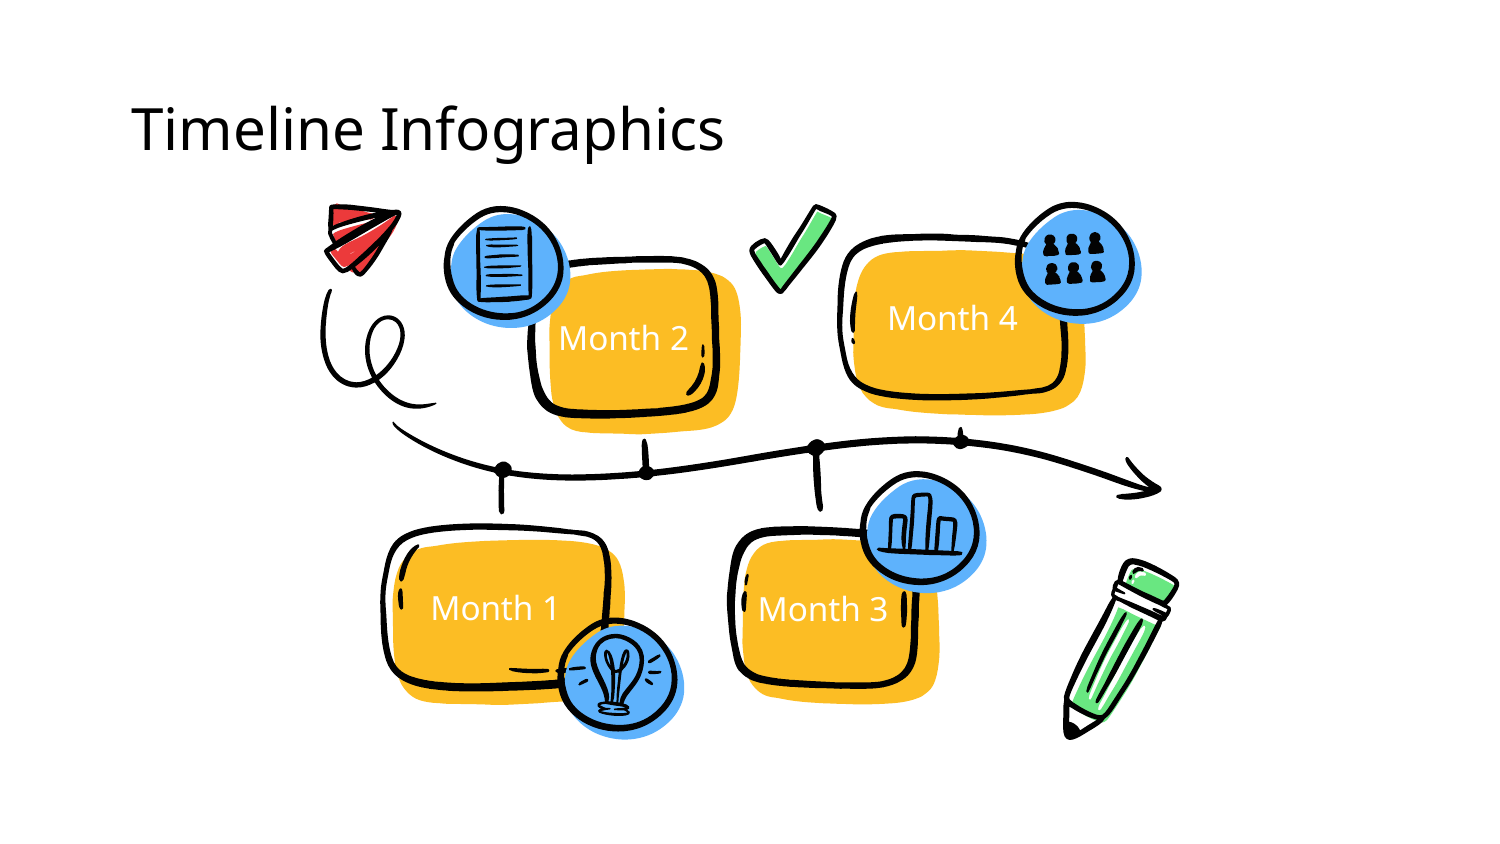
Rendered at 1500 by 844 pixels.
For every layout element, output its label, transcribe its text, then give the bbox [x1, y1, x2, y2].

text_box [443, 205, 742, 435]
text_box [726, 470, 987, 705]
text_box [1062, 557, 1180, 741]
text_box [836, 201, 1144, 416]
title Timeline Infographics [116, 88, 1384, 167]
text_box [392, 421, 1162, 515]
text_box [749, 203, 833, 295]
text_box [320, 203, 438, 410]
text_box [379, 523, 685, 740]
